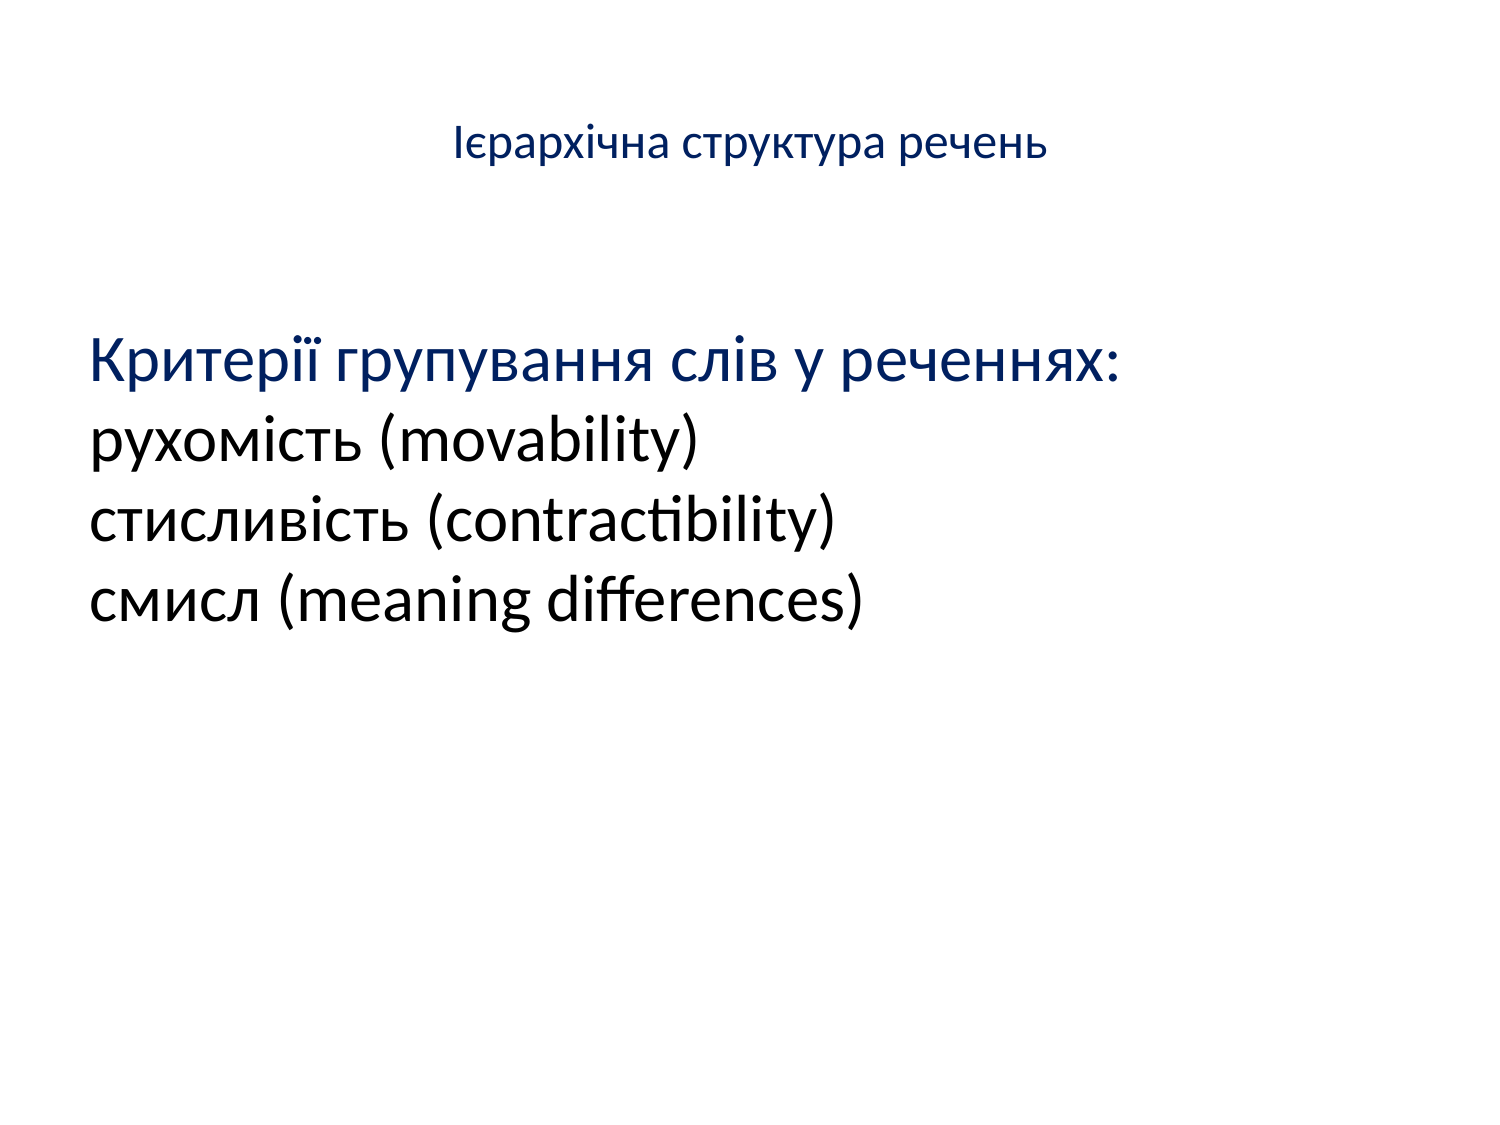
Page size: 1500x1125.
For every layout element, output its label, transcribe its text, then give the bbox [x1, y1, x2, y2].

text_box Критерії групування слів у реченнях: рухомість (movability) стисливість (contractibility) смисл (meaning differences) [75, 262, 1425, 1005]
text_box Ієрархічна структура речень [75, 45, 1425, 233]
